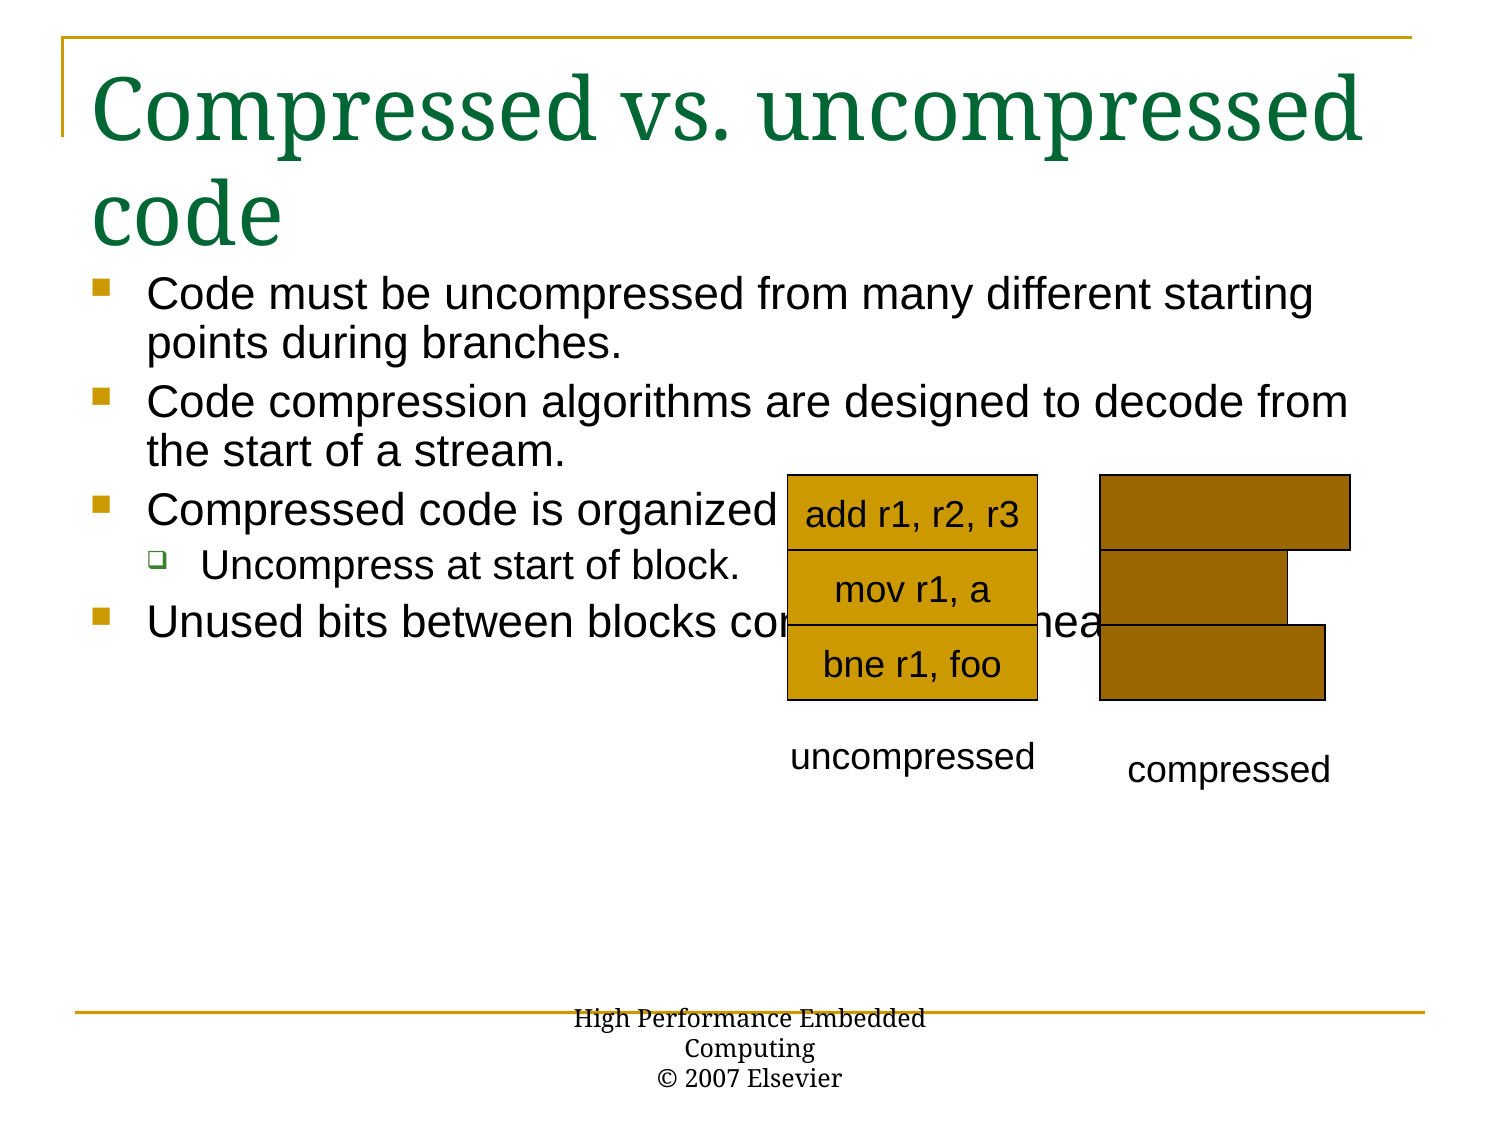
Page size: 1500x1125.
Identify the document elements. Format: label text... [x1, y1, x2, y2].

text_box add r1, r2, r3 [787, 474, 1038, 549]
text_box [1100, 549, 1288, 624]
list Code must be uncompressed from many different starting points during branches. Code compression algorithms are designed to decode from the start of a stream. Compressed code is organized into blocks. Uncompress at start of block. Unused bits between blocks constitute overhead. [75, 262, 1425, 1006]
text_box [1099, 624, 1325, 700]
text_box [1100, 474, 1350, 550]
text_box uncompressed [775, 724, 1051, 785]
text_box bne r1, foo [787, 624, 1038, 700]
footer High Performance Embedded Computing © 2007 Elsevier [512, 1025, 988, 1100]
text_box compressed [1112, 737, 1347, 798]
text_box mov r1, a [787, 549, 1038, 624]
title Compressed vs. uncompressed code [75, 45, 1425, 233]
